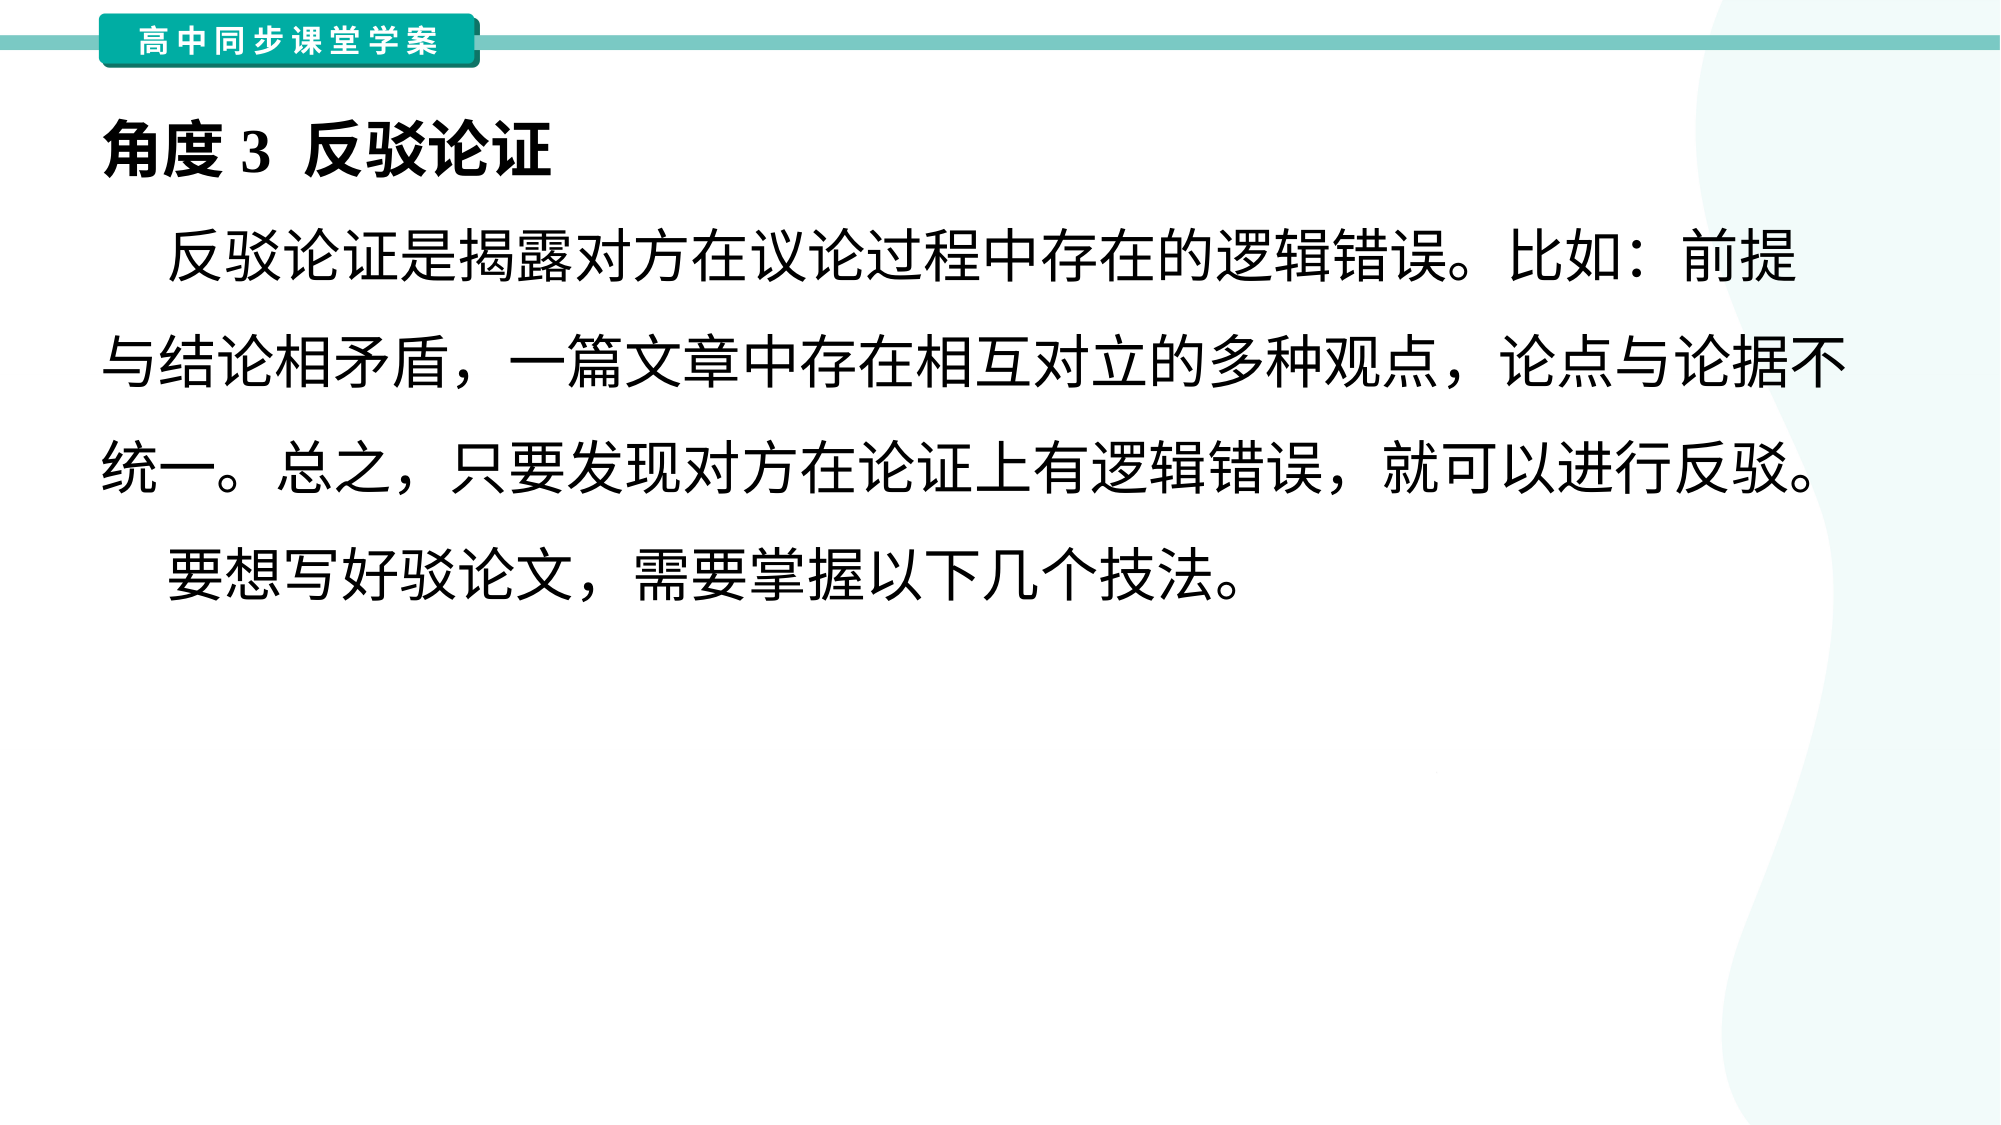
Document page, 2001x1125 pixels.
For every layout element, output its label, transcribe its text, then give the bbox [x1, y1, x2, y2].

picture [0, 0, 2000, 1125]
text_box 反驳论证是揭露对方在议论过程中存在的逻辑错误。比如：前提 与结论相矛盾，一篇文章中存在相互对立的多种观点，论点与论据不 统一。总之，只要发现对方在论证上有逻辑错误，就可以进行反驳。 要想写好驳论文，需要掌握以下几个技法。 [100, 183, 1899, 608]
text_box 角度3 反驳论证 [100, 76, 1899, 183]
